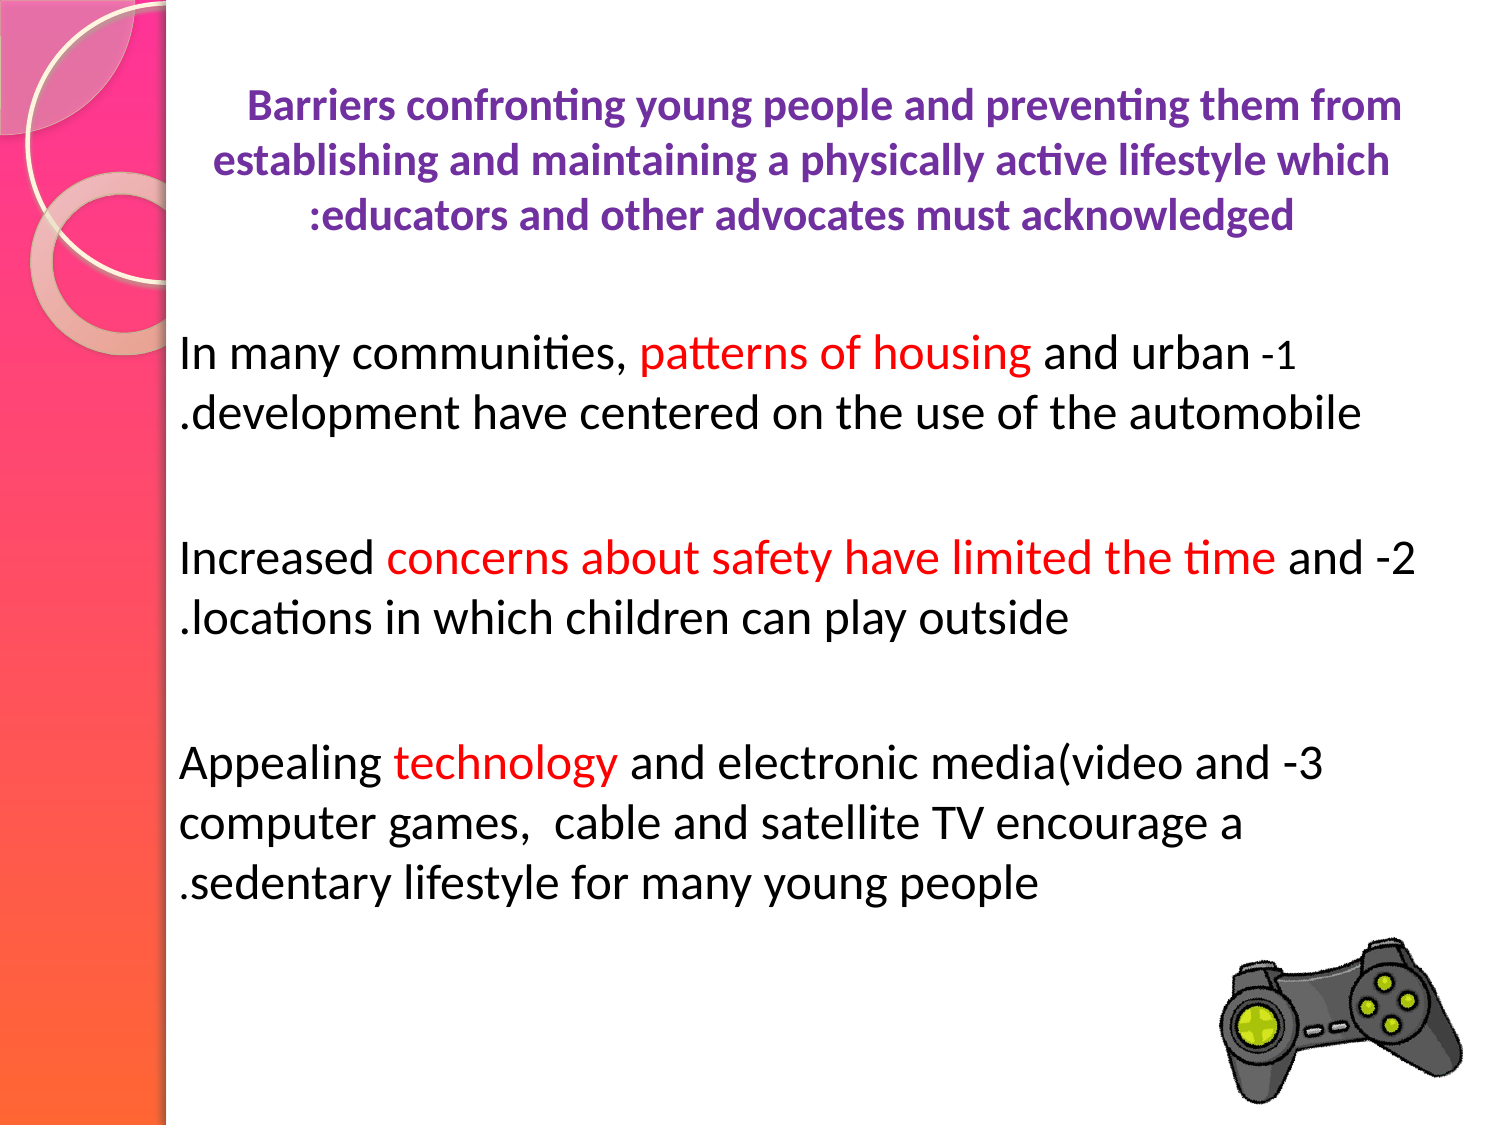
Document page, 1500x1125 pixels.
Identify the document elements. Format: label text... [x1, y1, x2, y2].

picture [1188, 870, 1500, 1125]
list Barriers confronting young people and preventing them from establishing and maintaining a physically active lifestyle which educators and other advocates must acknowledged: 1- In many communities, patterns of housing and urban development have centered on the use of the automobile. 2- Increased concerns about safety have limited the time and locations in which children can play outside. 3- Appealing technology and electronic media(video and computer games, cable and satellite TV encourage a sedentary lifestyle for many young people. [164, 0, 1500, 1125]
